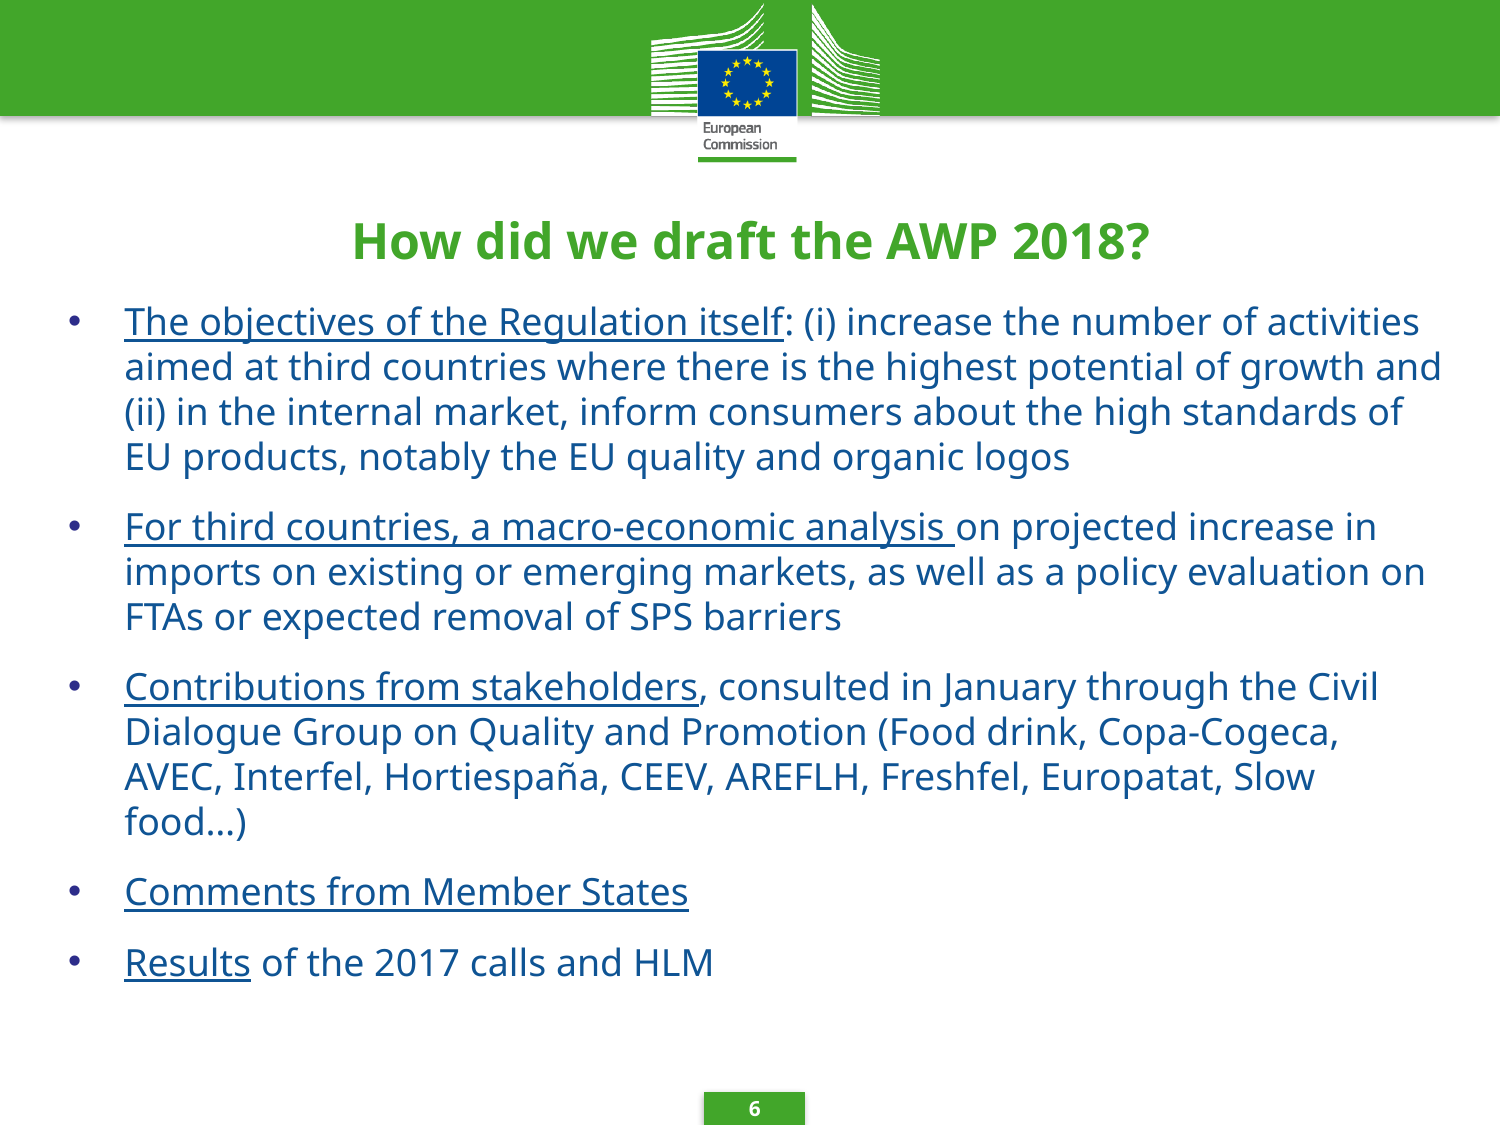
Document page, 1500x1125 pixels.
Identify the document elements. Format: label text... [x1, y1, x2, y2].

slide_number 6 [703, 1088, 807, 1125]
list The objectives of the Regulation itself: (i) increase the number of activities aimed at third countries where there is the highest potential of growth and (ii) in the internal market, inform consumers about the high standards of EU products, notably the EU quality and organic logos For third countries, a macro-economic analysis on projected increase in imports on existing or emerging markets, as well as a policy evaluation on FTAs or expected removal of SPS barriers Contributions from stakeholders, consulted in January through the Civil Dialogue Group on Quality and Promotion (Food drink, Copa-Cogeca, AVEC, Interfel, Hortiespaña, CEEV, AREFLH, Freshfel, Europatat, Slow food…) Comments from Member States Results of the 2017 calls and HLM [53, 290, 1461, 1083]
picture [614, 3, 880, 208]
title How did we draft the AWP 2018? [53, 208, 1462, 291]
